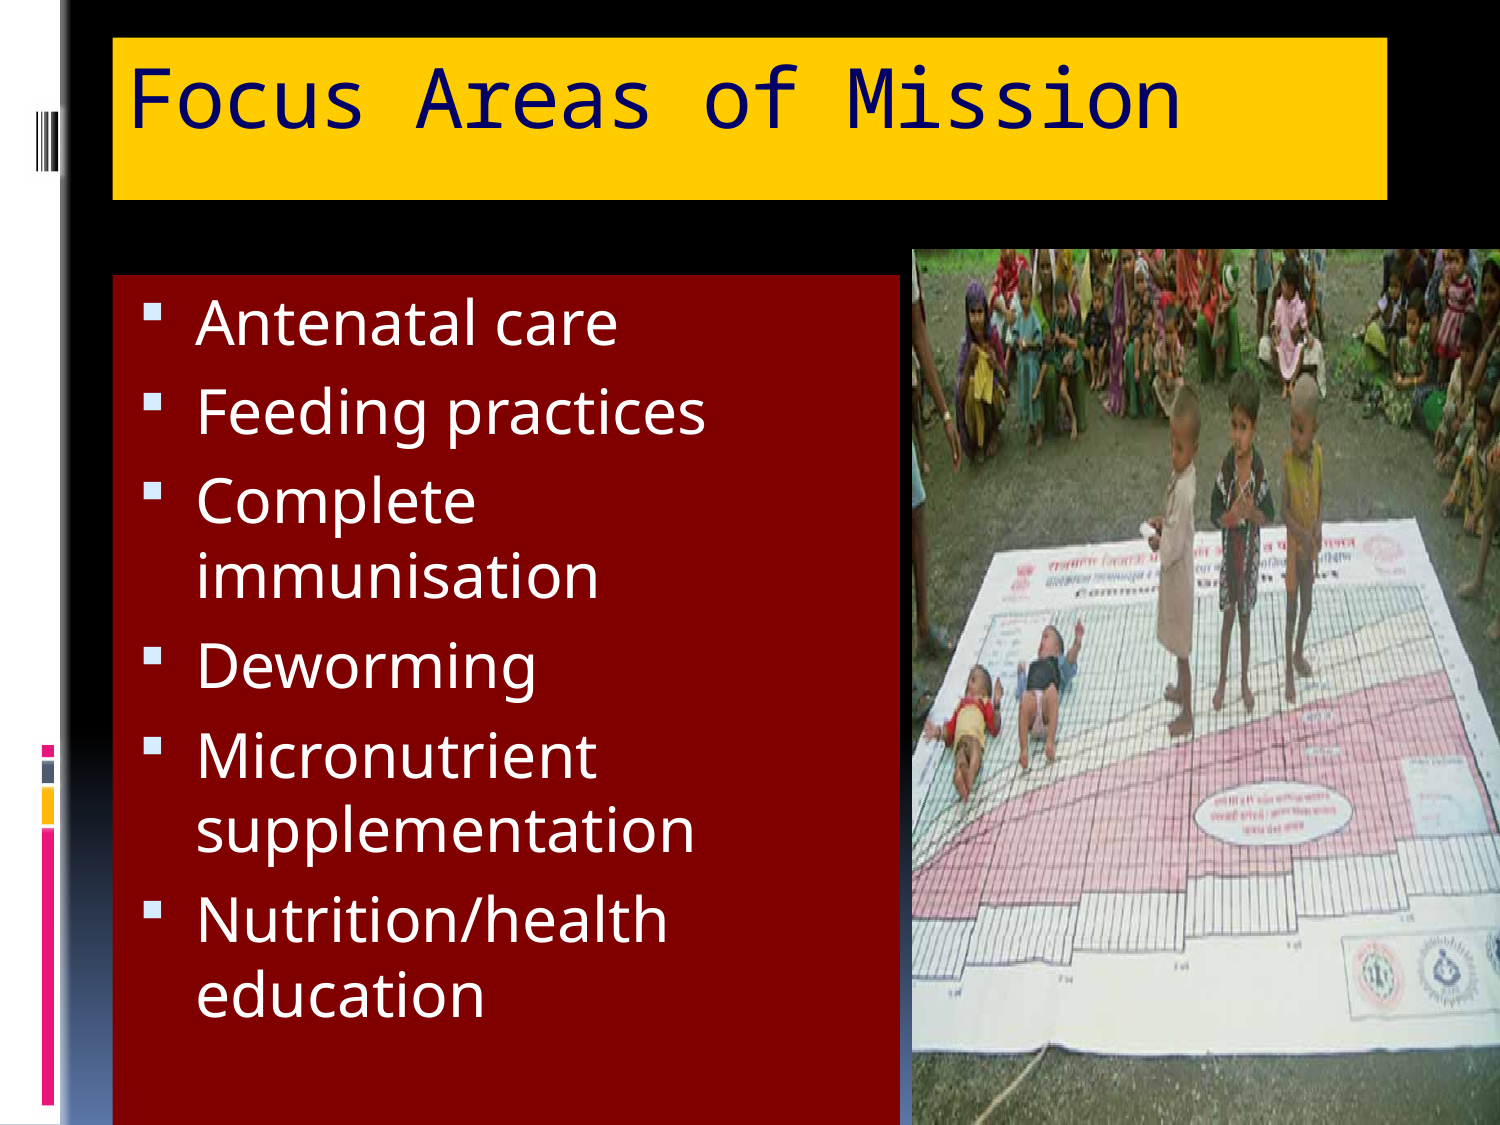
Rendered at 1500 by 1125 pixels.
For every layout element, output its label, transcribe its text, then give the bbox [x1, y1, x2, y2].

picture [911, 249, 1500, 1125]
title Focus Areas of Mission [112, 37, 1388, 200]
list Antenatal care Feeding practices Complete immunisation Deworming Micronutrient supplementation Nutrition/health education [112, 275, 900, 1125]
